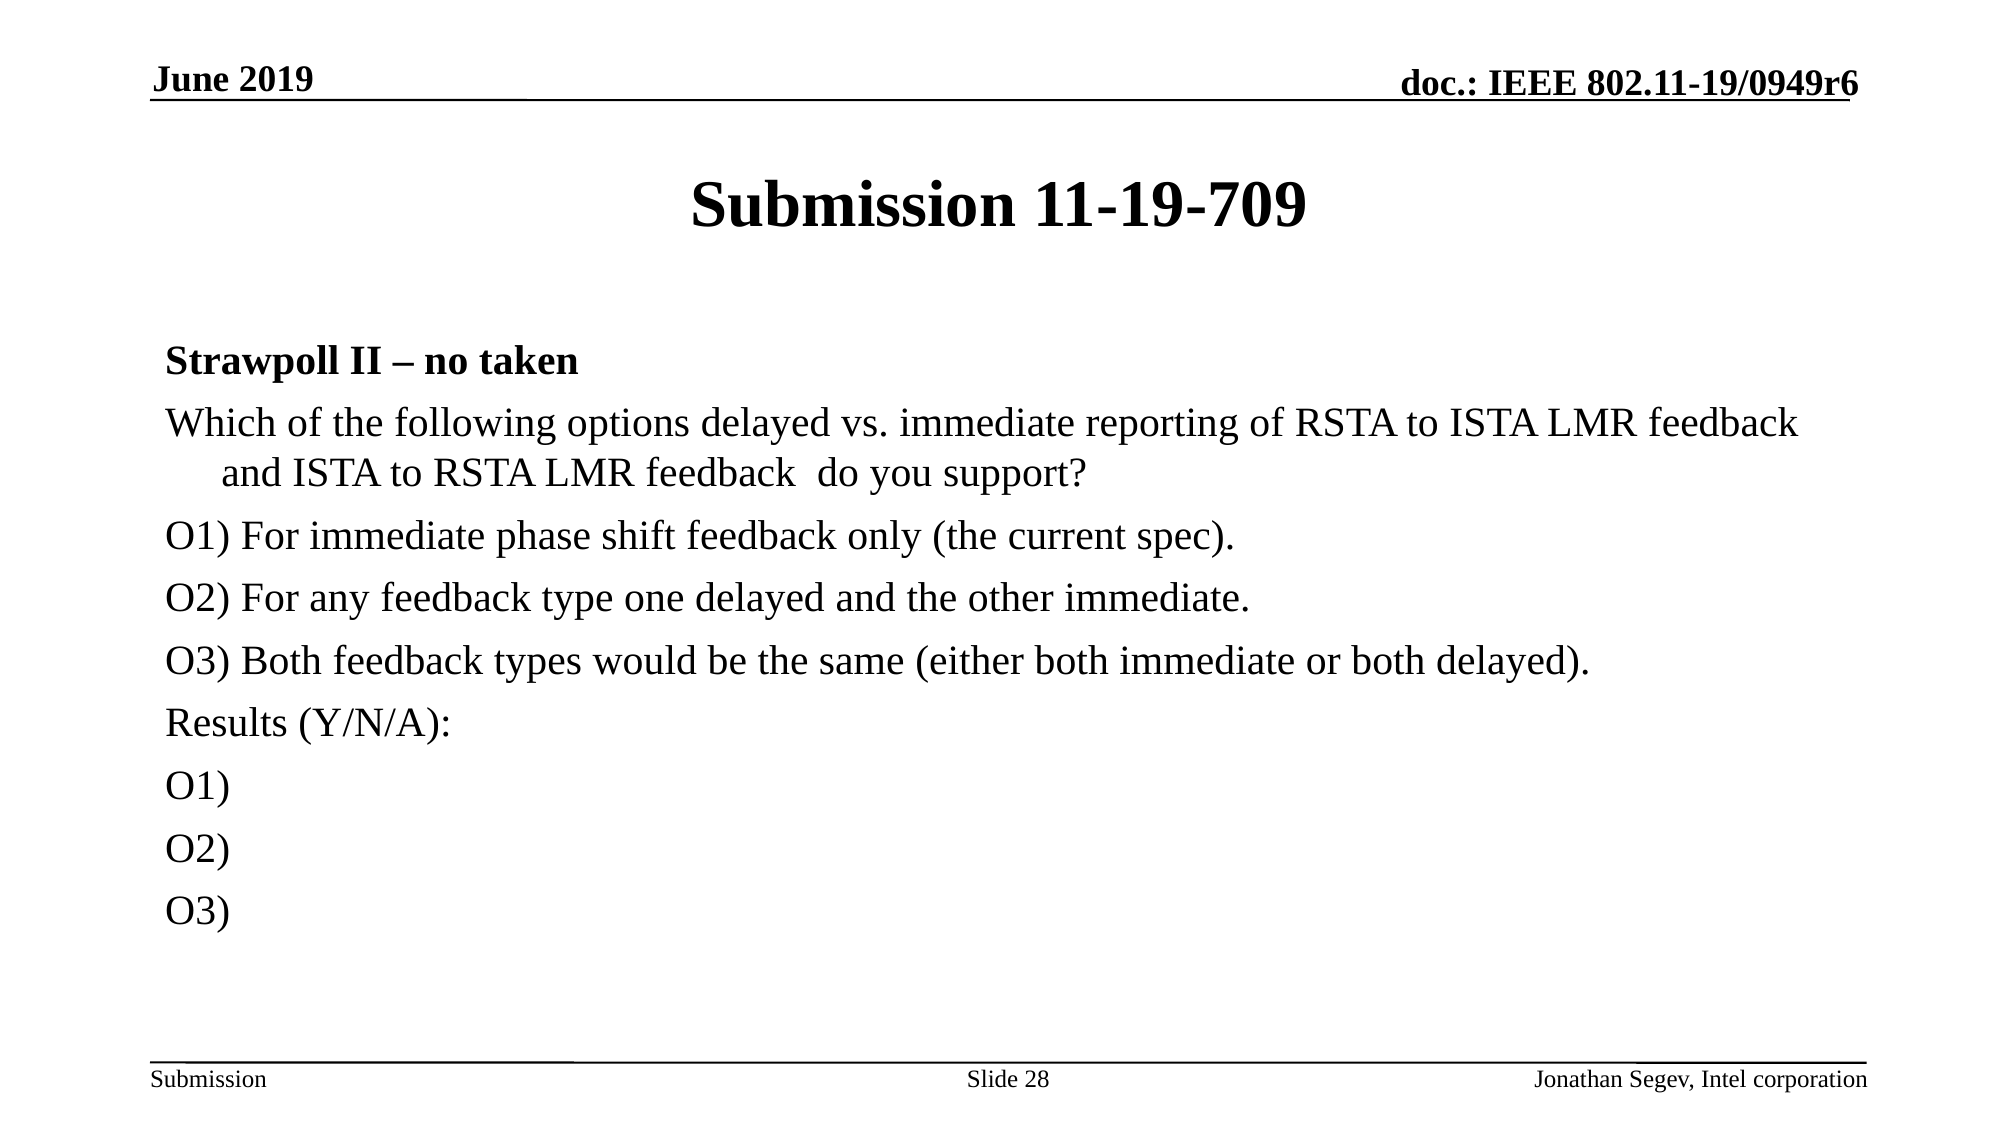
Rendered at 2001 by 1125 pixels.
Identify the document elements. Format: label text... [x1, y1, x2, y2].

list Strawpoll II – no taken Which of the following options delayed vs. immediate reporting of RSTA to ISTA LMR feedback and ISTA to RSTA LMR feedback do you support? O1) For immediate phase shift feedback only (the current spec). O2) For any feedback type one delayed and the other immediate. O3) Both feedback types would be the same (either both immediate or both delayed). Results (Y/N/A): O1) O2) O3) [149, 324, 1850, 1000]
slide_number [152, 54, 563, 100]
footer Jonathan Segev, Intel corporation [1171, 1061, 1869, 1093]
slide_number Slide 28 [950, 1061, 1067, 1123]
title Submission 11-19-709 [149, 112, 1850, 288]
